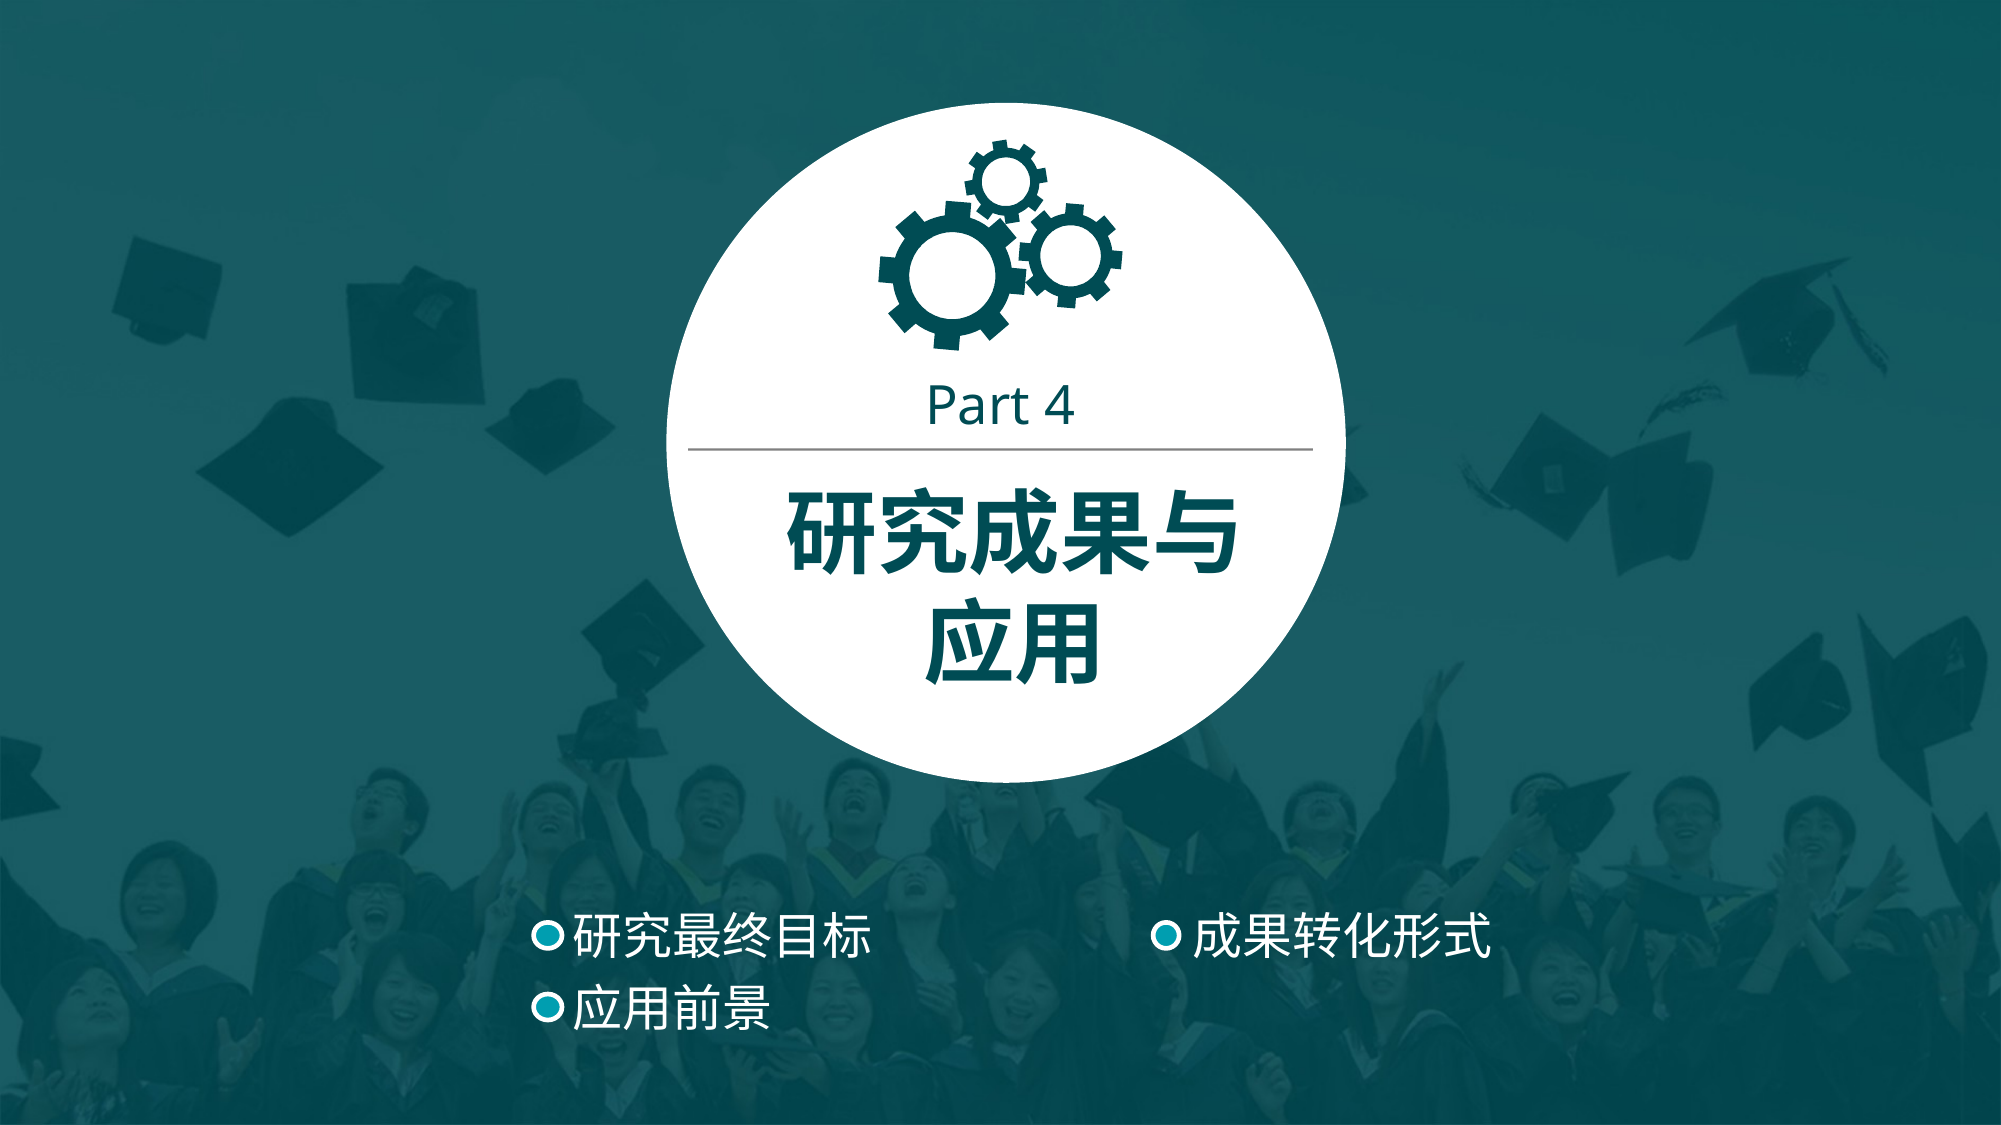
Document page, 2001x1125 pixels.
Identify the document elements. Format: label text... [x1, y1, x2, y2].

text_box [666, 102, 1346, 671]
text_box [878, 139, 1123, 351]
text_box 应用前景 [558, 969, 1027, 1044]
text_box [787, 703, 1225, 783]
text_box 研究最终目标 [558, 897, 1027, 969]
text_box 研究成果与应用 [754, 467, 1275, 703]
text_box [533, 922, 558, 949]
text_box 成果转化形式 [1177, 897, 1615, 973]
text_box [533, 994, 558, 1021]
picture [0, 0, 2001, 1125]
text_box [1153, 922, 1177, 949]
text_box Part 4 [925, 369, 1076, 436]
